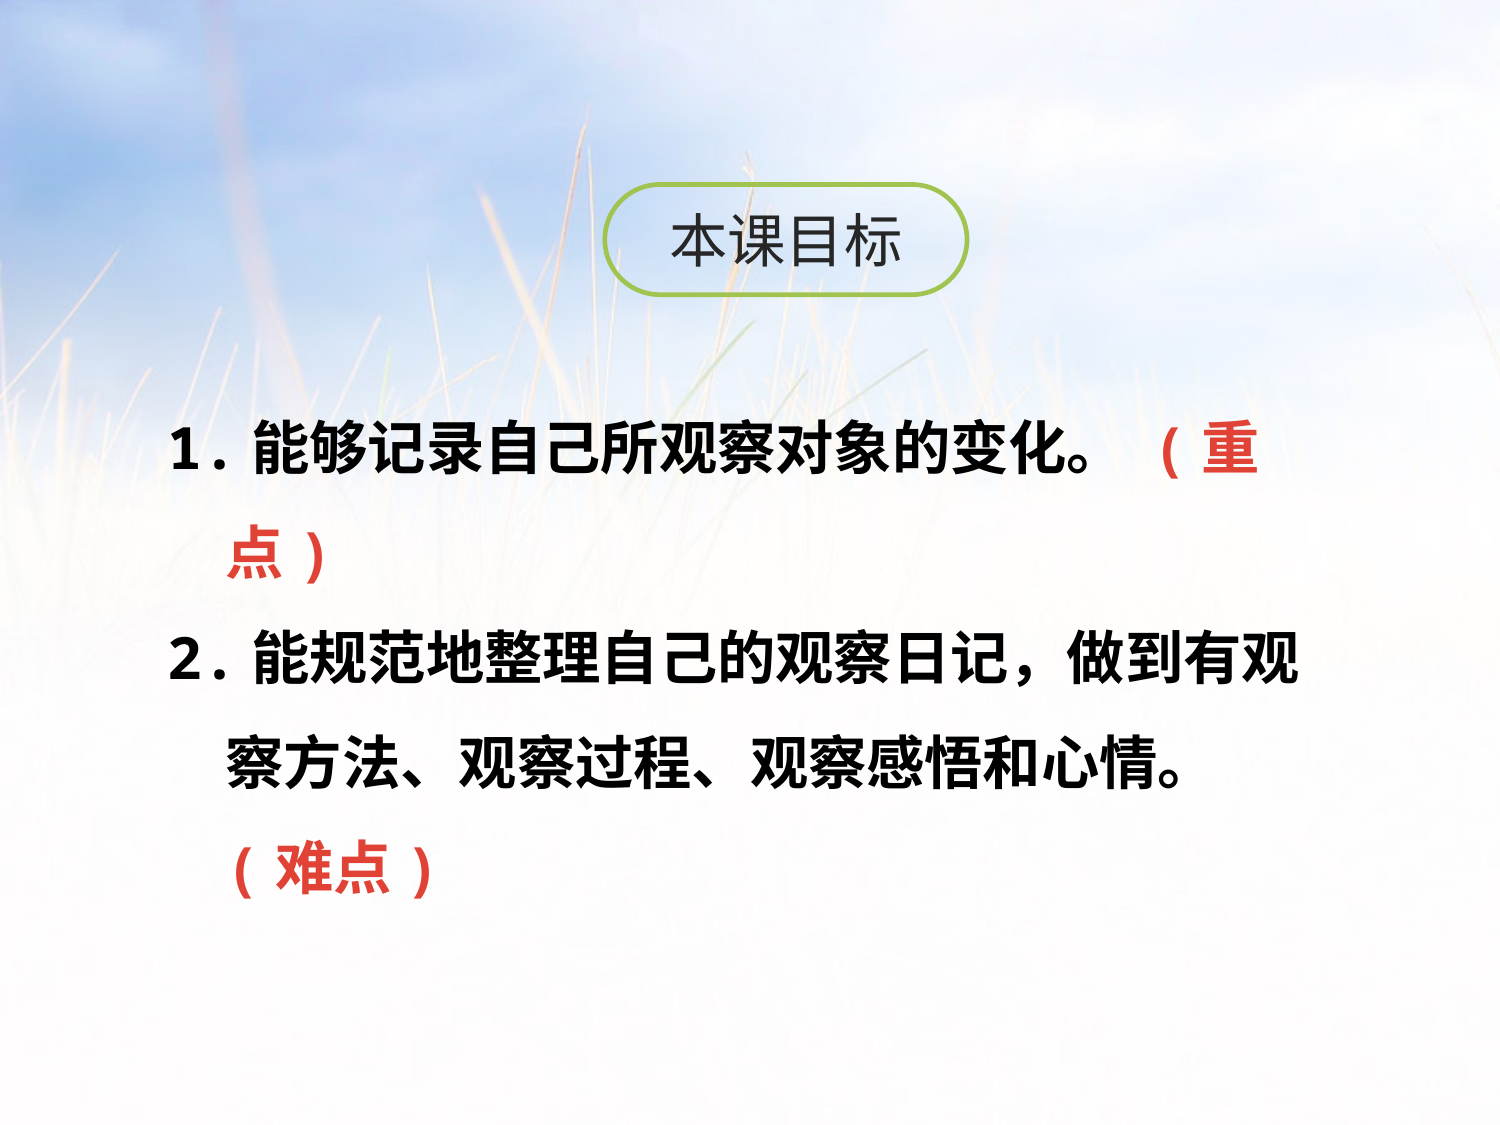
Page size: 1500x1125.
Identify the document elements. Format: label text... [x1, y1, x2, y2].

picture [0, 0, 1500, 1125]
text_box 本课目标 [603, 183, 969, 296]
subtitle 1.能够记录自己所观察对象的变化。 (重点) 2.能规范地整理自己的观察日记，做到有观察方法、观察过程、观察感悟和心情。(难点) [152, 369, 1350, 899]
